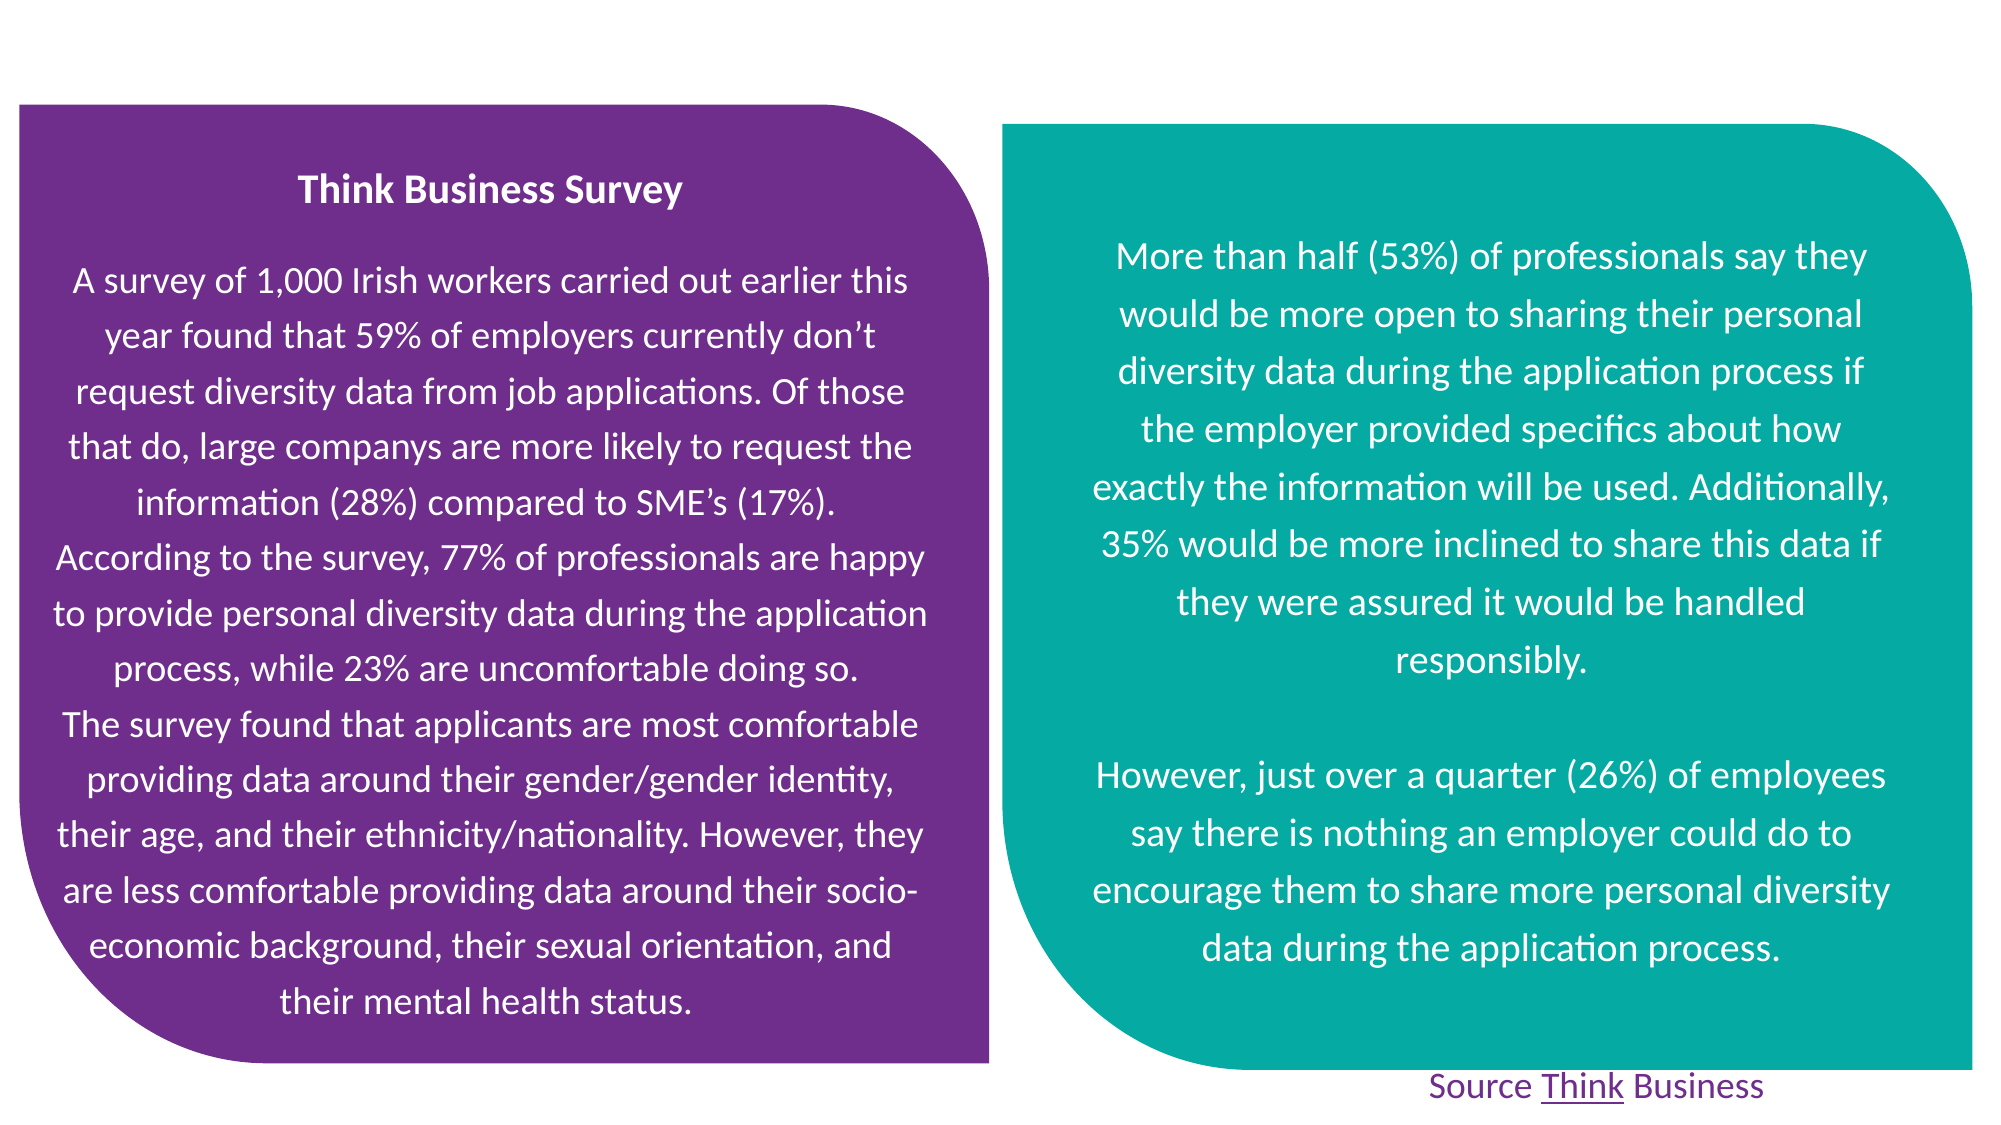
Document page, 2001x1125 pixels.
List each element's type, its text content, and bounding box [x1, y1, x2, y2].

text_box Source Think Business [1414, 1054, 1907, 1114]
list Think Business Survey A survey of 1,000 Irish workers carried out earlier this year found that 59% of employers currently don’t request diversity data from job applications. Of those that do, large companys are more likely to request the information (28%) compared to SME’s (17%). According to the survey, 77% of professionals are happy to provide personal diversity data during the application process, while 23% are uncomfortable doing so. The survey found that applicants are most comfortable providing data around their gender/gender identity, their age, and their ethnicity/nationality. However, they are less comfortable providing data around their socio-economic background, their sexual orientation, and their mental health status. [35, 106, 946, 1112]
list More than half (53%) of professionals say they would be more open to sharing their personal diversity data during the application process if the employer provided specifics about how exactly the information will be used. Additionally, 35% would be more inclined to share this data if they were assured it would be handled responsibly. However, just over a quarter (26%) of employees say there is nothing an employer could do to encourage them to share more personal diversity data during the application process. [1077, 148, 1907, 1021]
